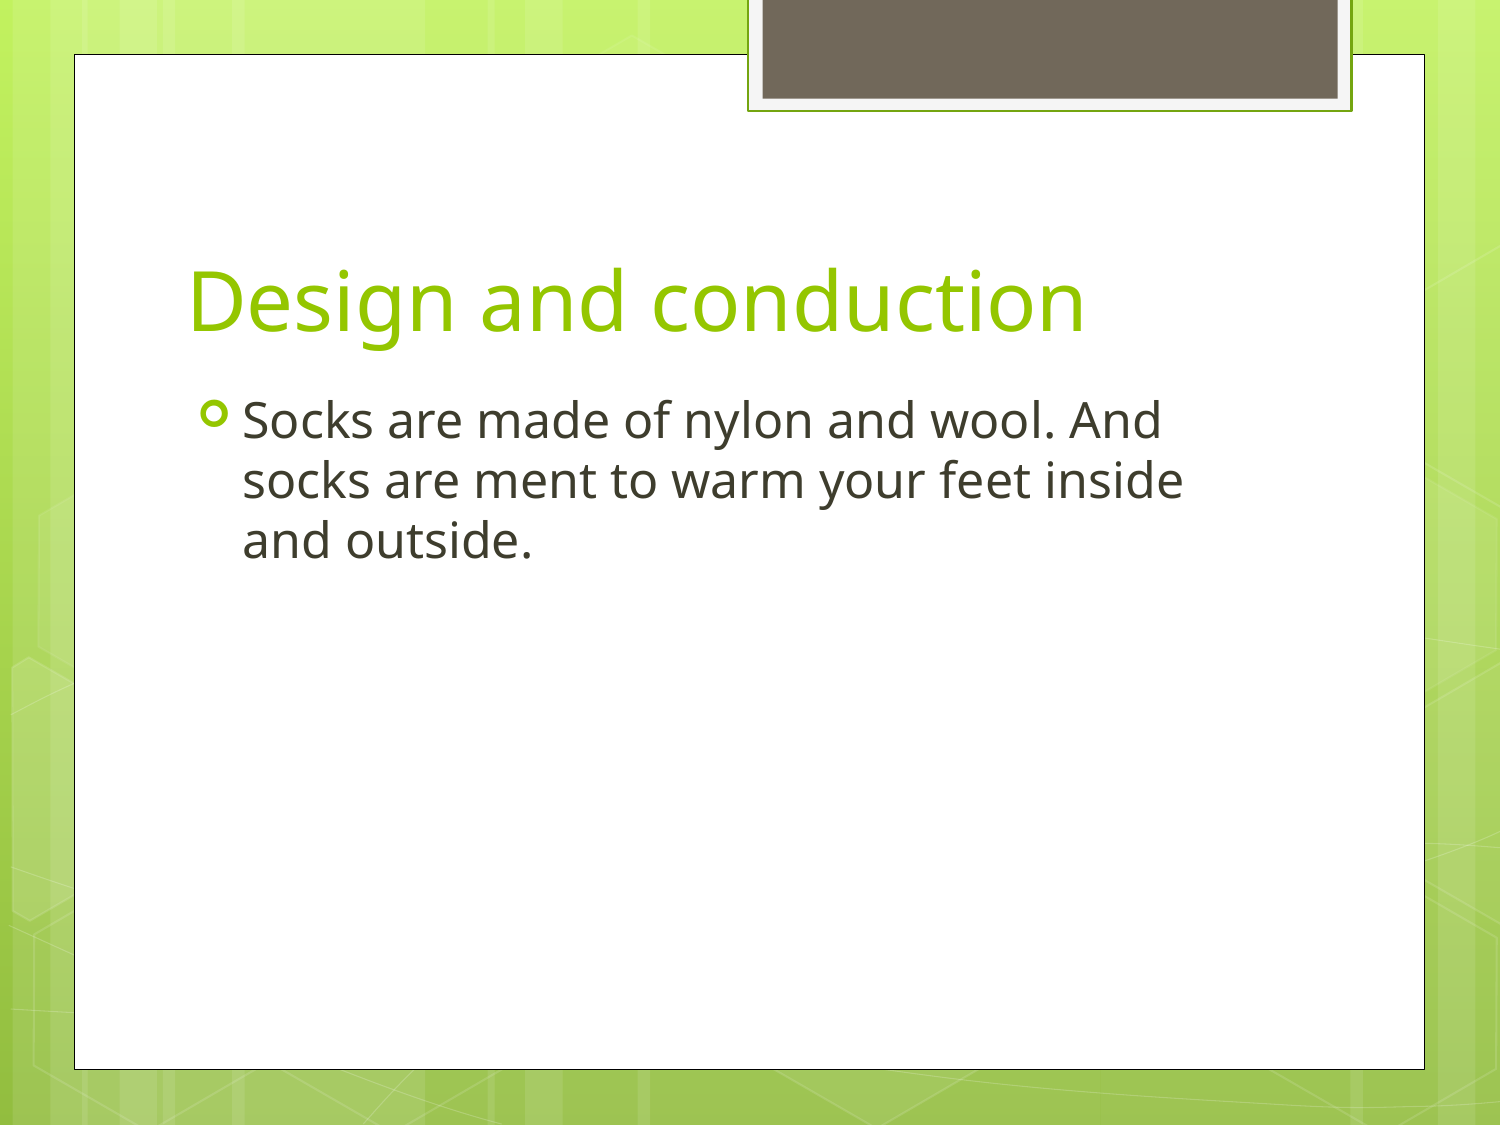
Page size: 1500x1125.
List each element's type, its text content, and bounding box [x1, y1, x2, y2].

list Socks are made of nylon and wool. And socks are ment to warm your feet inside and outside. [171, 381, 1283, 957]
title Design and conduction [171, 168, 1324, 357]
